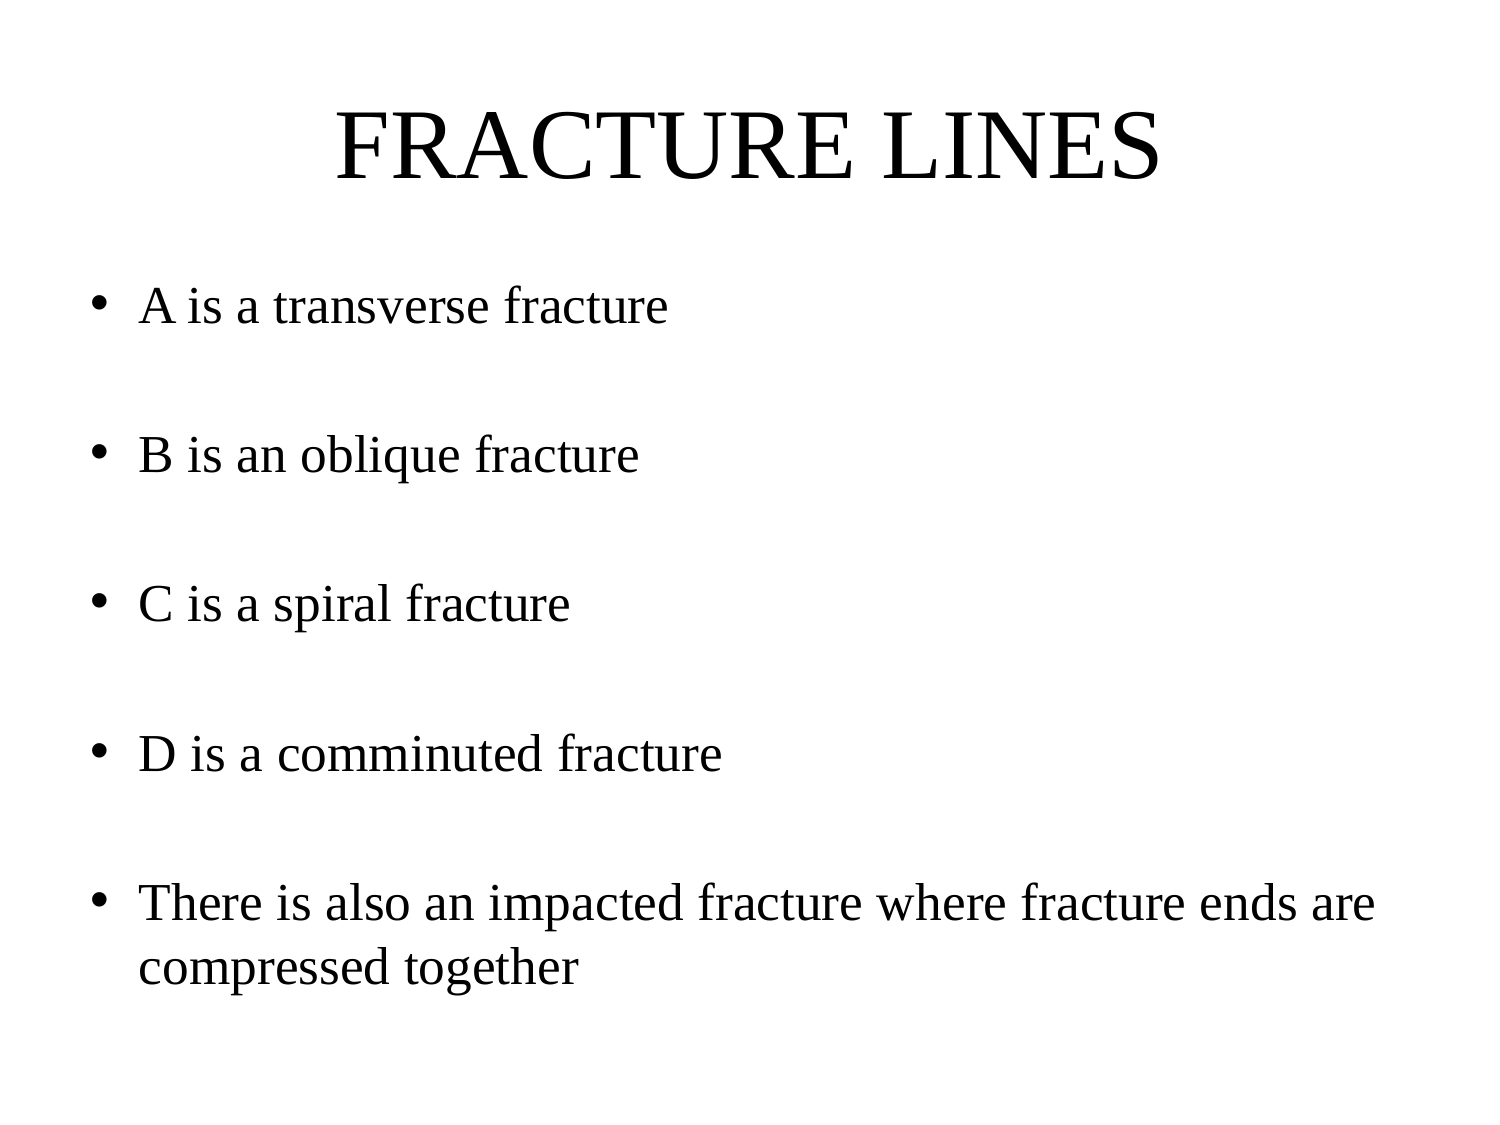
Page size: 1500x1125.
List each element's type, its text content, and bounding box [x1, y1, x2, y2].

title FRACTURE LINES [75, 45, 1425, 233]
list A is a transverse fracture B is an oblique fracture C is a spiral fracture D is a comminuted fracture There is also an impacted fracture where fracture ends are compressed together [75, 262, 1425, 1005]
